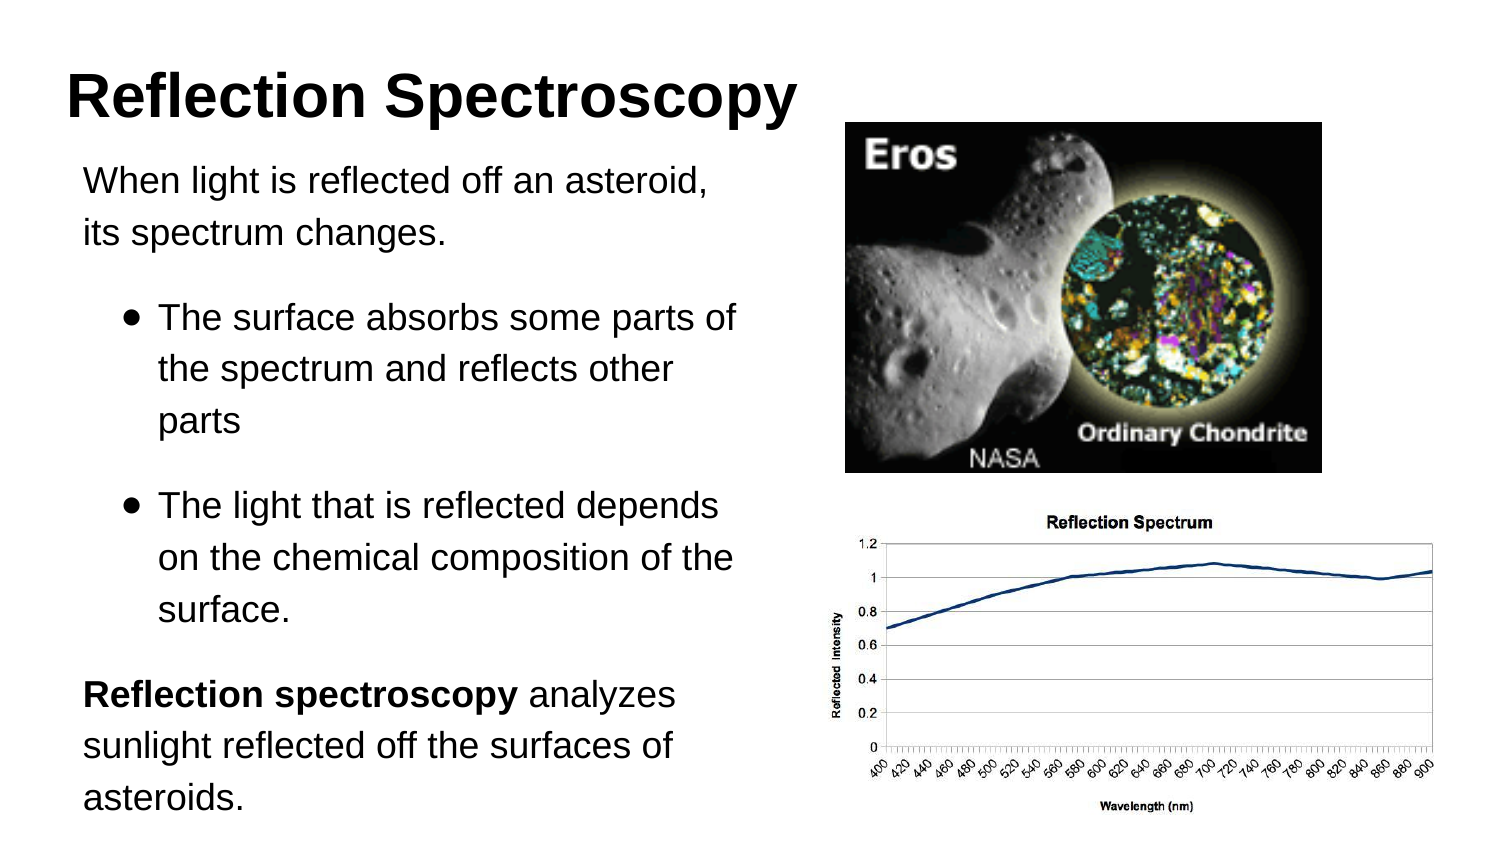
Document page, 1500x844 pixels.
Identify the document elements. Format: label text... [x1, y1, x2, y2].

picture [844, 122, 1322, 473]
picture [807, 495, 1450, 831]
title Reflection Spectroscopy [51, 28, 1449, 123]
list When light is reflected off an asteroid, its spectrum changes. The surface absorbs some parts of the spectrum and reflects other parts The light that is reflected depends on the chemical composition of the surface. Reflection spectroscopy analyzes sunlight reflected off the surfaces of asteroids. [67, 134, 761, 824]
